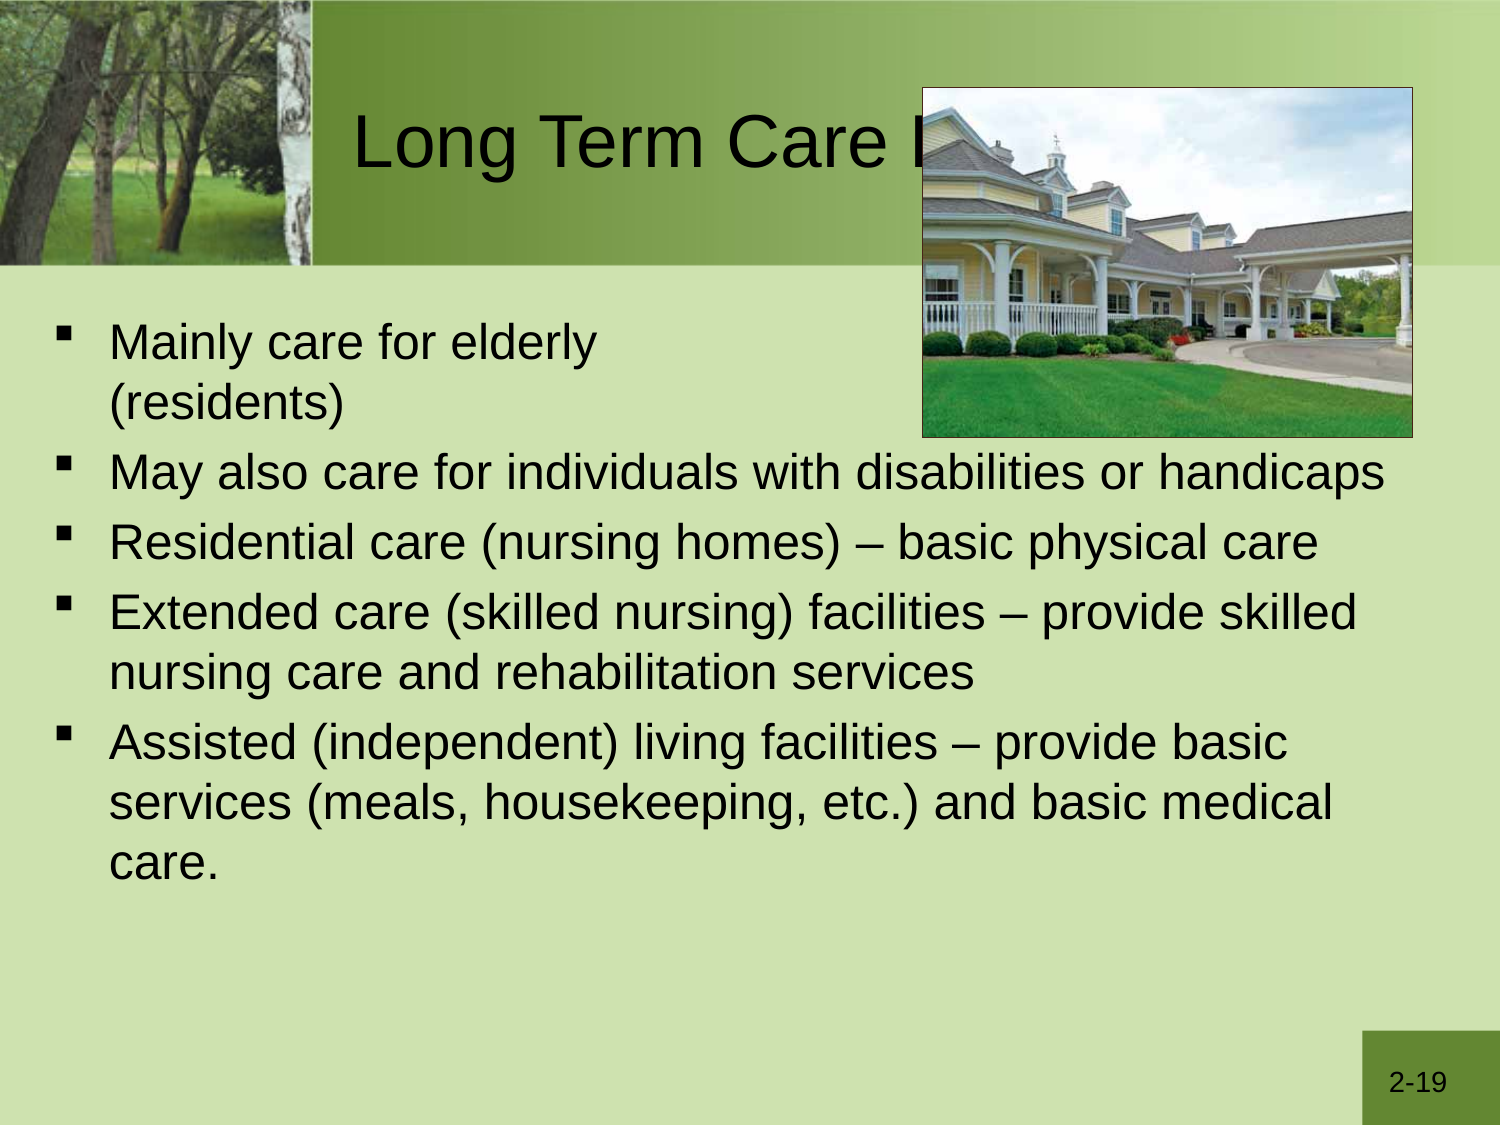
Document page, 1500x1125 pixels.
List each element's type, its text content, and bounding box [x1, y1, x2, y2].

slide_number 2-19 [1149, 1031, 1463, 1107]
picture [0, 0, 1500, 1125]
title Long Term Care Facilities [337, 24, 1438, 250]
list Mainly care for elderly patients (residents) May also care for individuals with disabilities or handicaps Residential care (nursing homes) – basic physical care Extended care (skilled nursing) facilities – provide skilled nursing care and rehabilitation services Assisted (independent) living facilities – provide basic services (meals, housekeeping, etc.) and basic medical care. [37, 302, 1463, 1013]
